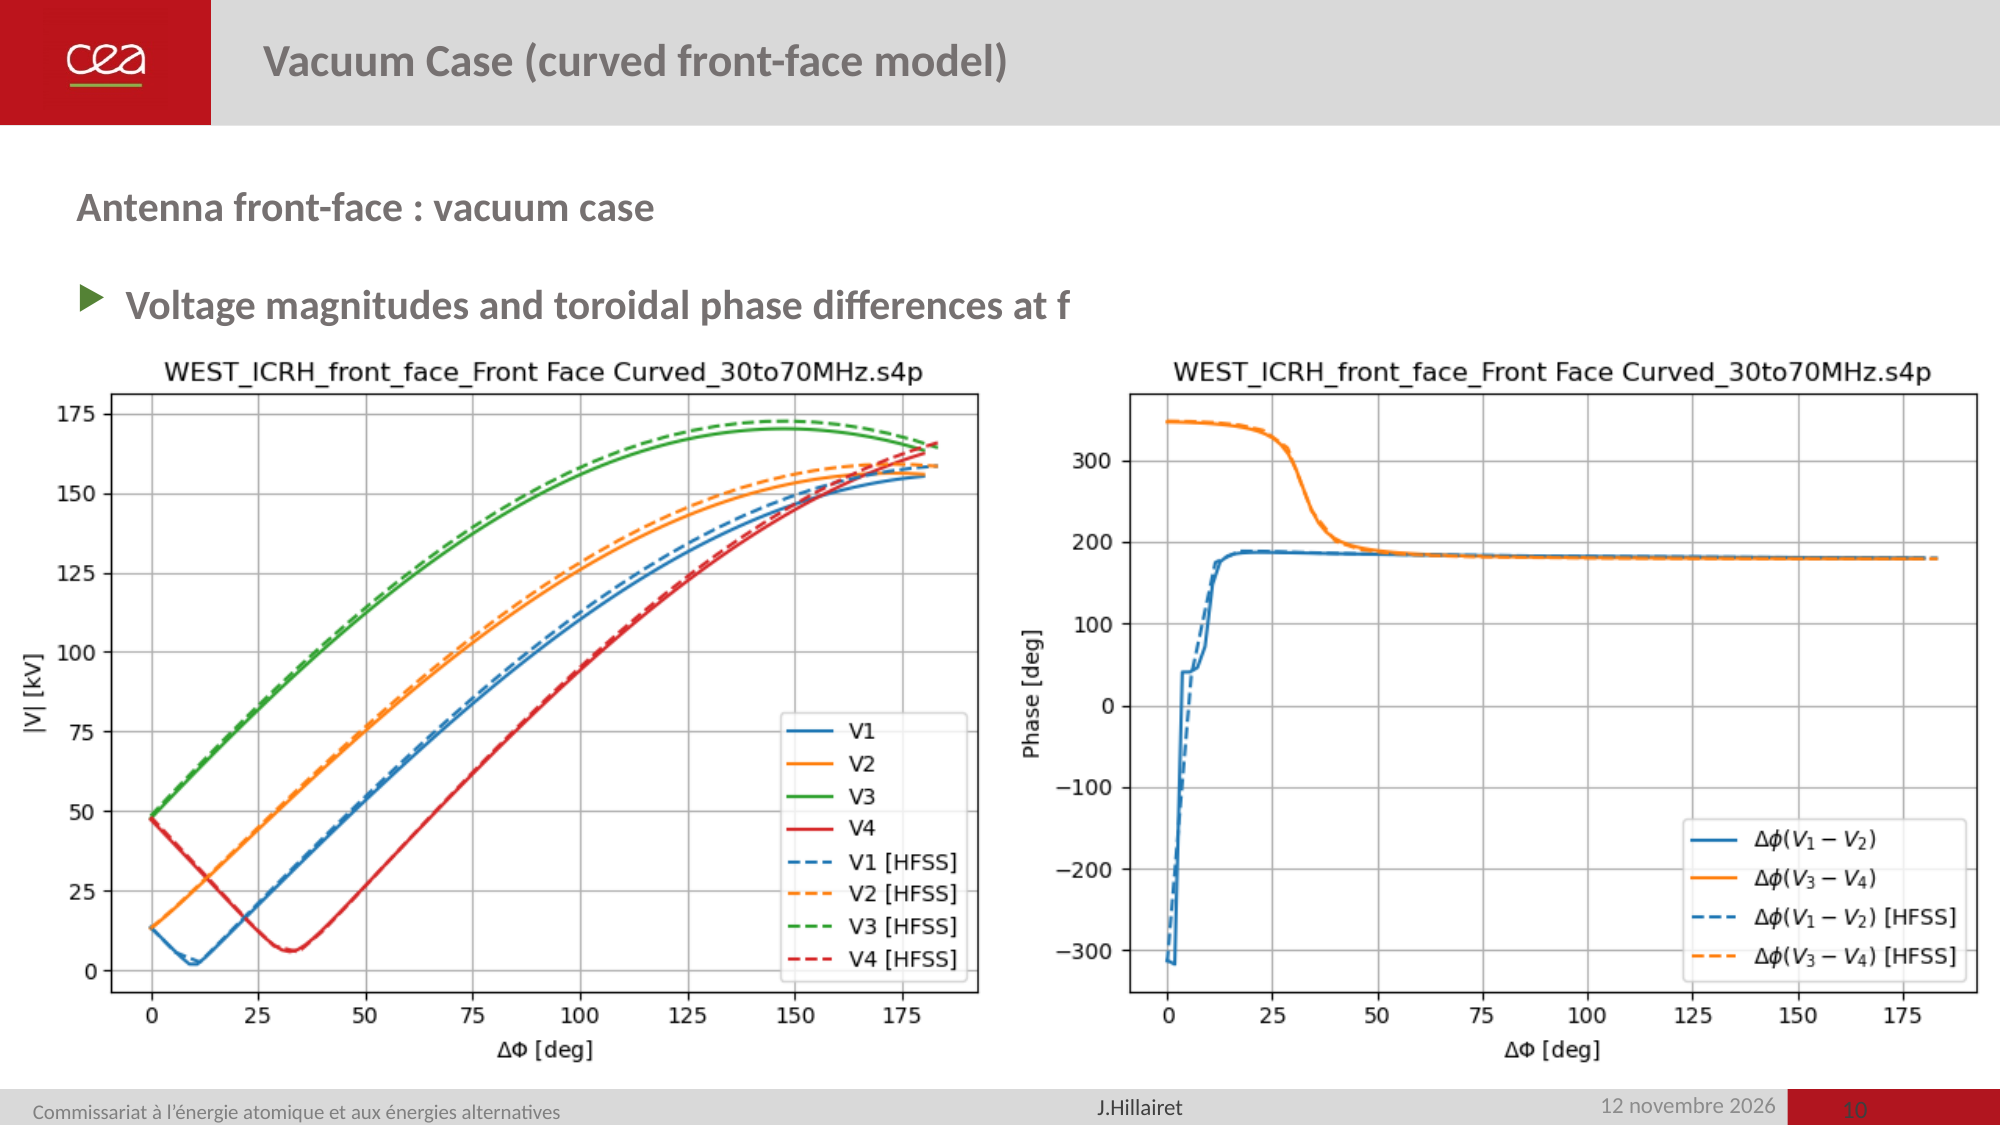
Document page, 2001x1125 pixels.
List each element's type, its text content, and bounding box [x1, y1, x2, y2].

slide_number 10 [1830, 1093, 1968, 1124]
list Voltage magnitudes and toroidal phase differences at f [55, 267, 1870, 339]
list Antenna front-face : vacuum case [55, 175, 1878, 242]
picture [0, 339, 2000, 1089]
picture [43, 8, 168, 110]
title Vacuum Case (curved front-face model) [242, 32, 1885, 95]
